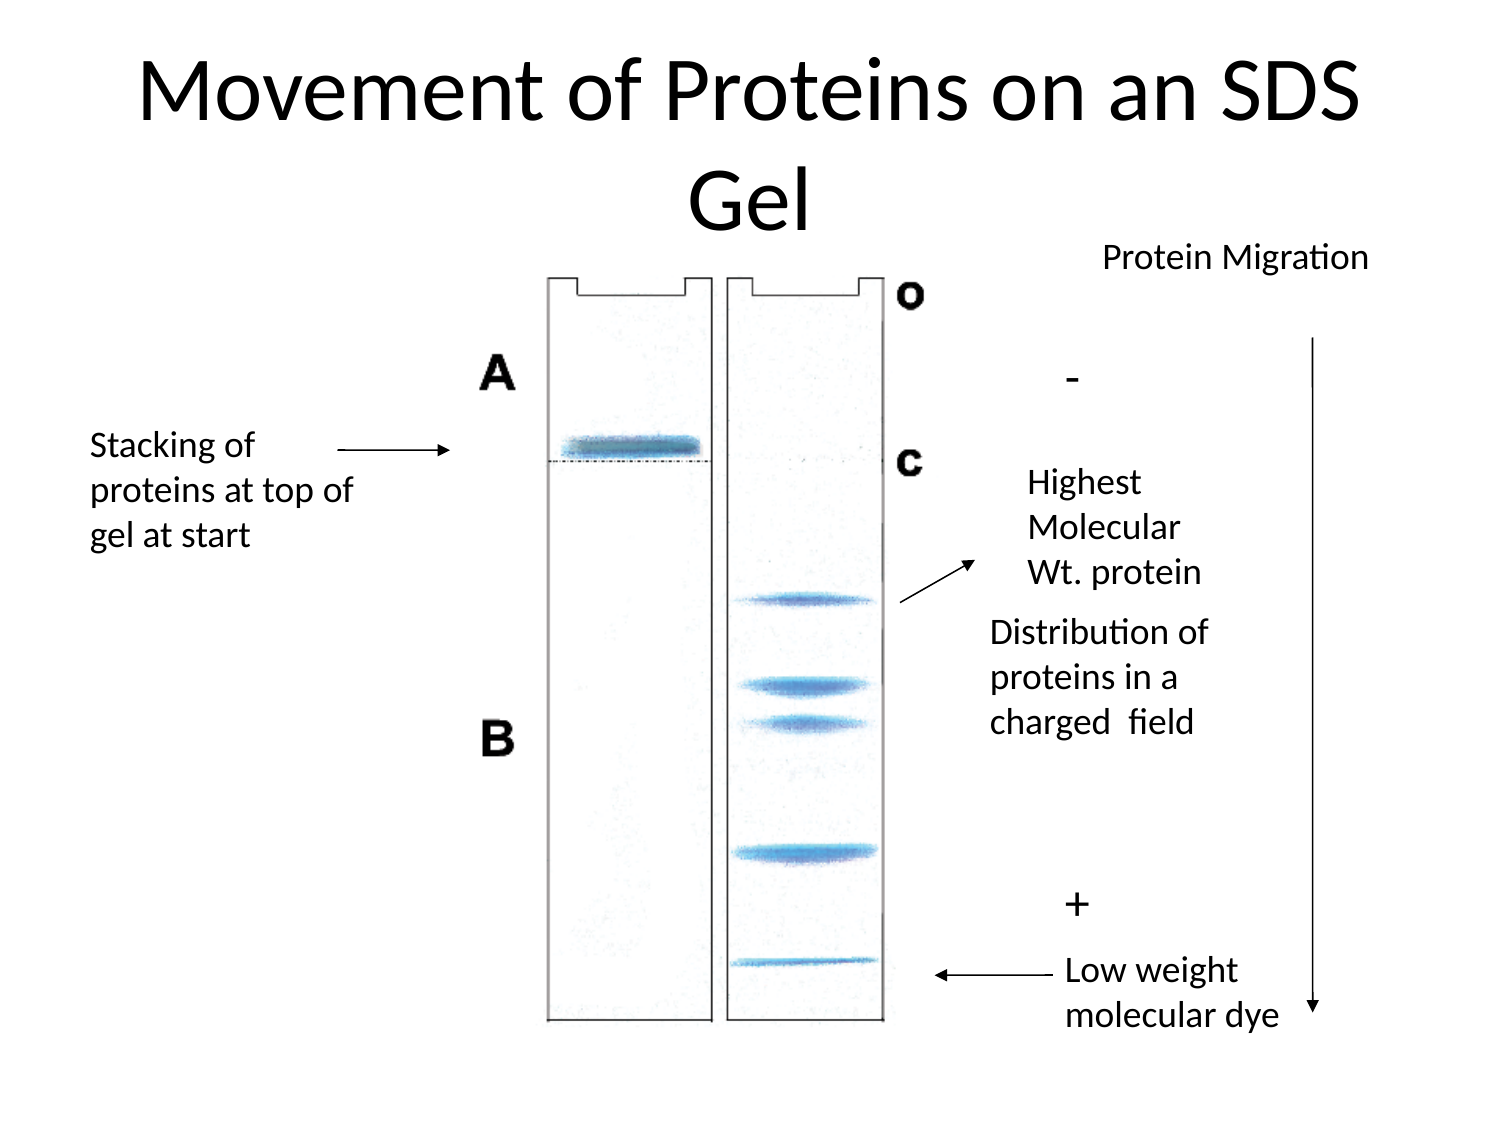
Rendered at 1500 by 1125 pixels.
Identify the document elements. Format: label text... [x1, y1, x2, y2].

text_box [375, 444, 444, 457]
picture [449, 262, 971, 1068]
text_box + [1049, 862, 1125, 938]
text_box Movement of Proteins on an SDS Gel [75, 28, 1425, 249]
text_box Low weight molecular dye [1050, 937, 1313, 1043]
text_box Distribution of proteins in a charged field [974, 600, 1275, 713]
text_box Protein Migration [1087, 224, 1425, 285]
text_box Highest Molecular Wt. protein [1012, 450, 1238, 638]
text_box [1306, 337, 1319, 1013]
text_box - [1050, 337, 1137, 413]
text_box Stacking of proteins at top of gel at start [74, 412, 375, 563]
